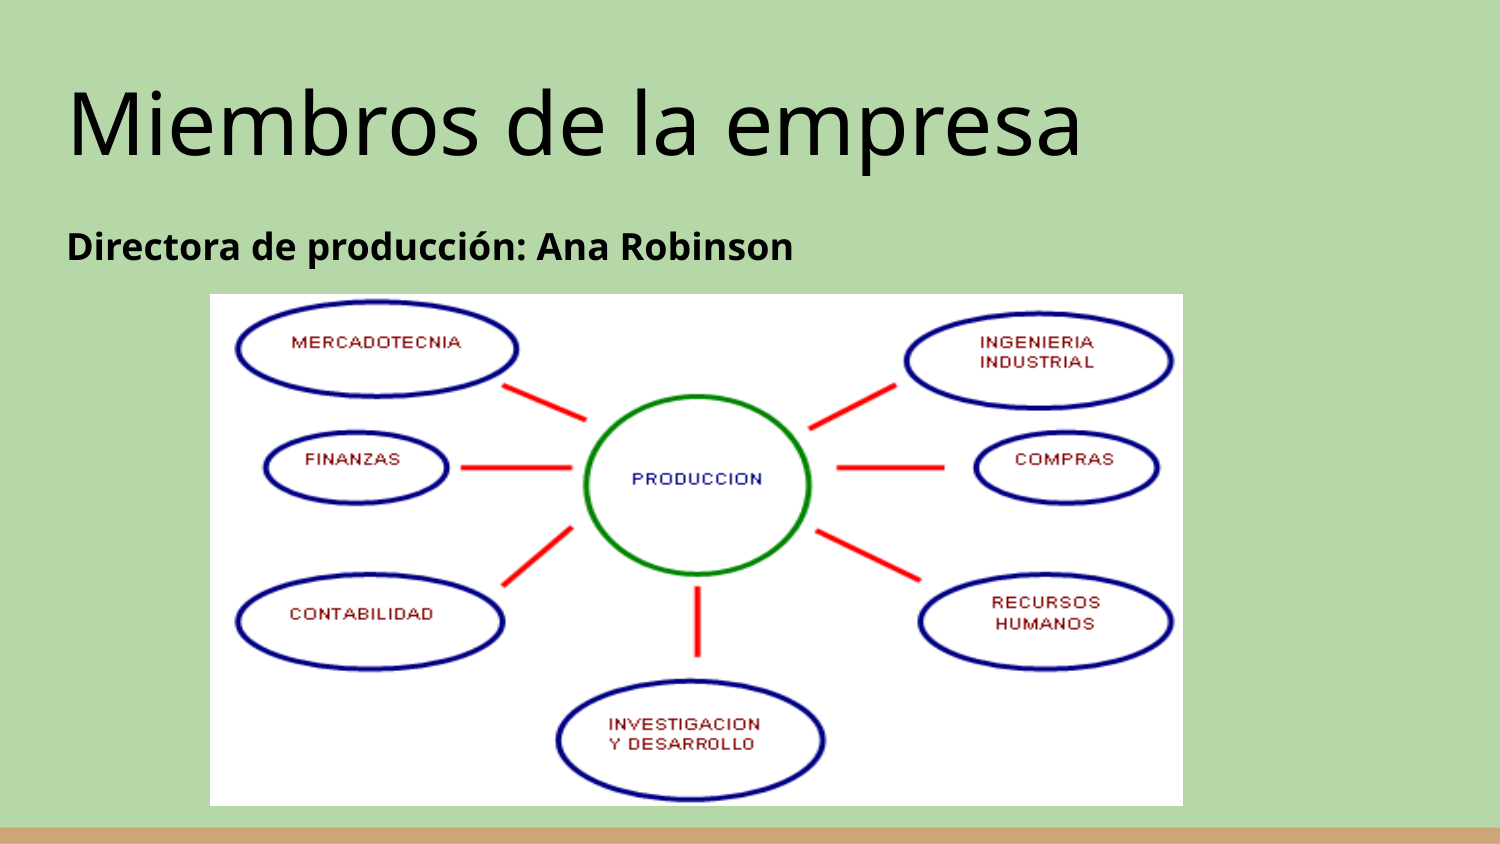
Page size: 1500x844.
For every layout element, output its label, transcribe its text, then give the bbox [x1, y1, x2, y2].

picture [210, 294, 1183, 807]
title Miembros de la empresa [51, 51, 1449, 189]
list Directora de producción: Ana Robinson [51, 200, 1449, 752]
